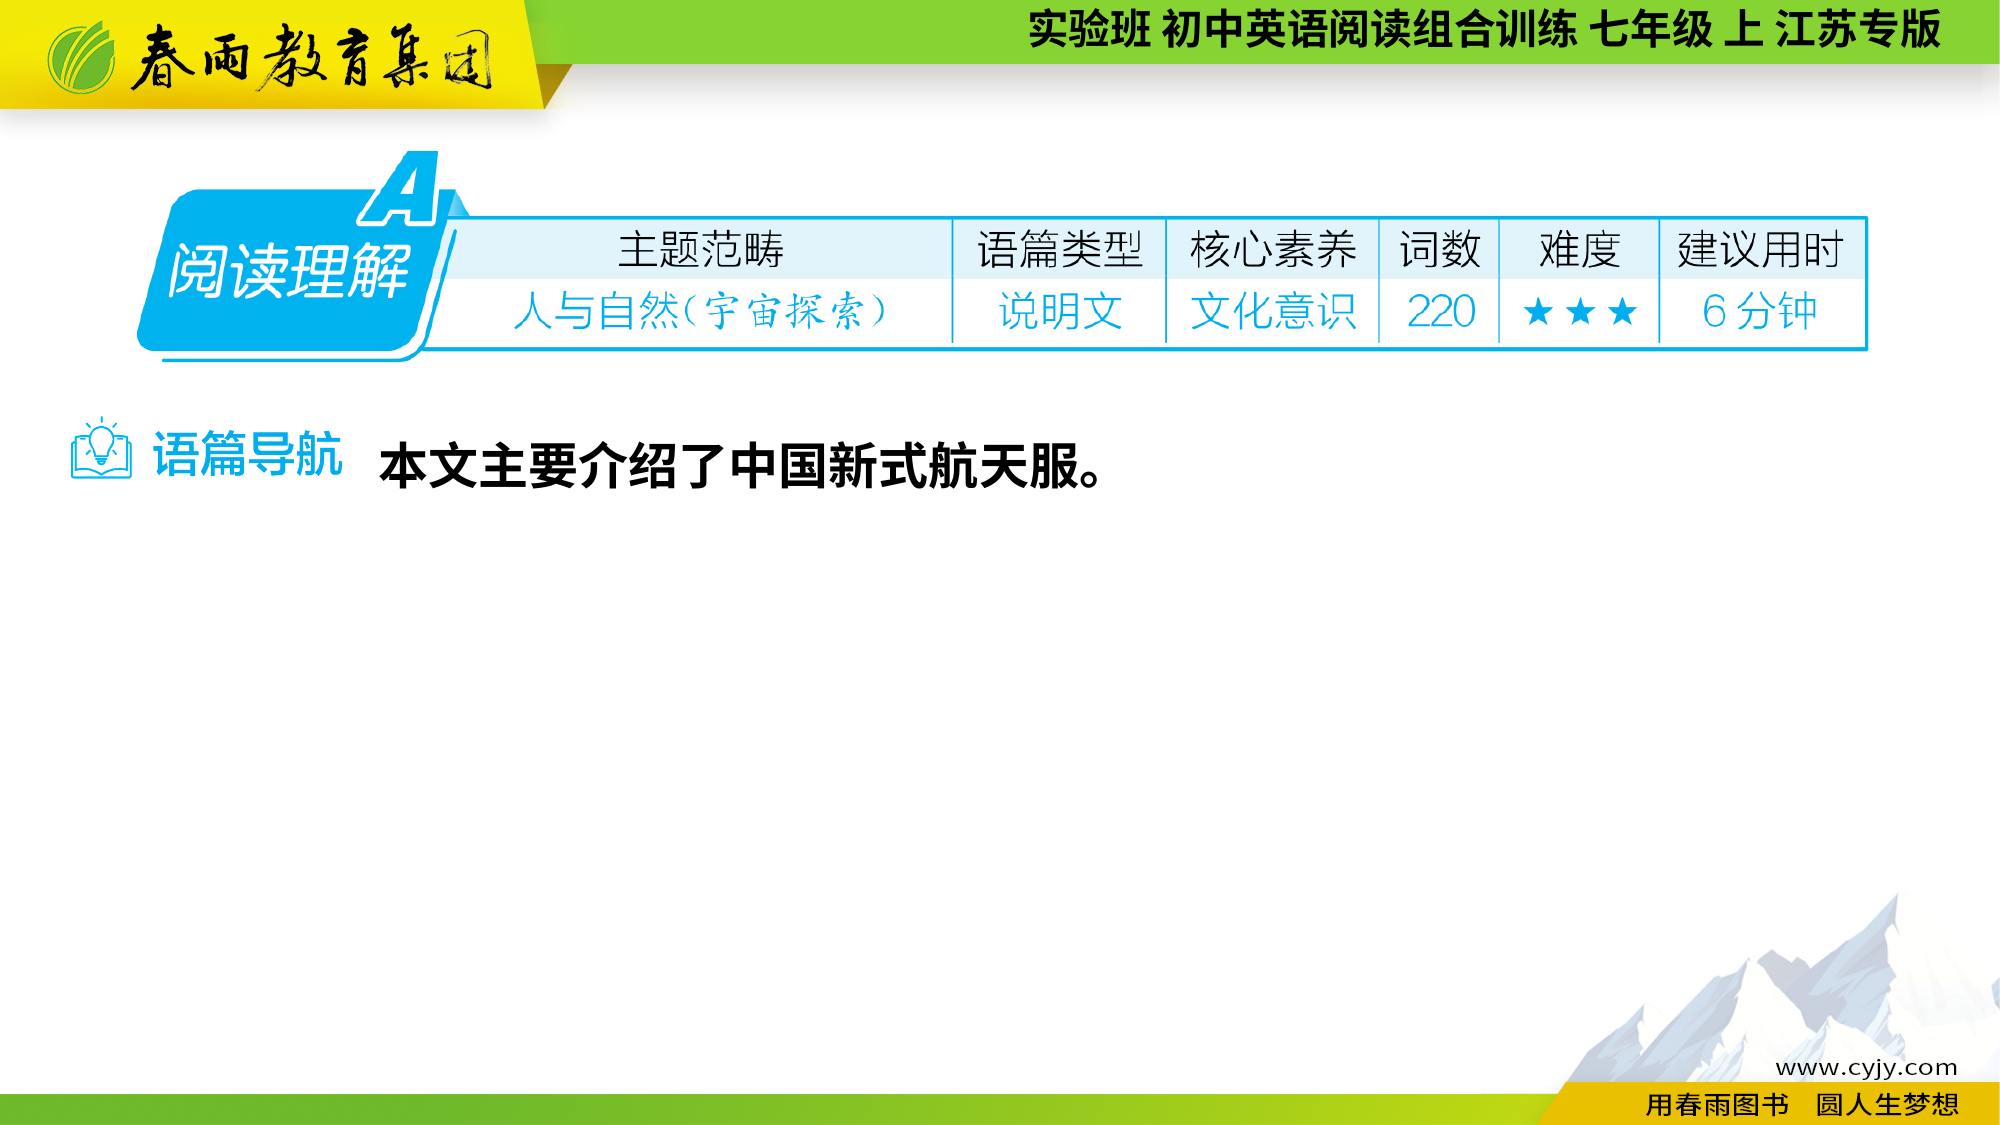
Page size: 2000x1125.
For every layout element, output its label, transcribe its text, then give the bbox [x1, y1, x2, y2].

picture [0, 0, 2000, 1125]
list 本文主要介绍了中国新式航天服。 [59, 397, 1944, 492]
